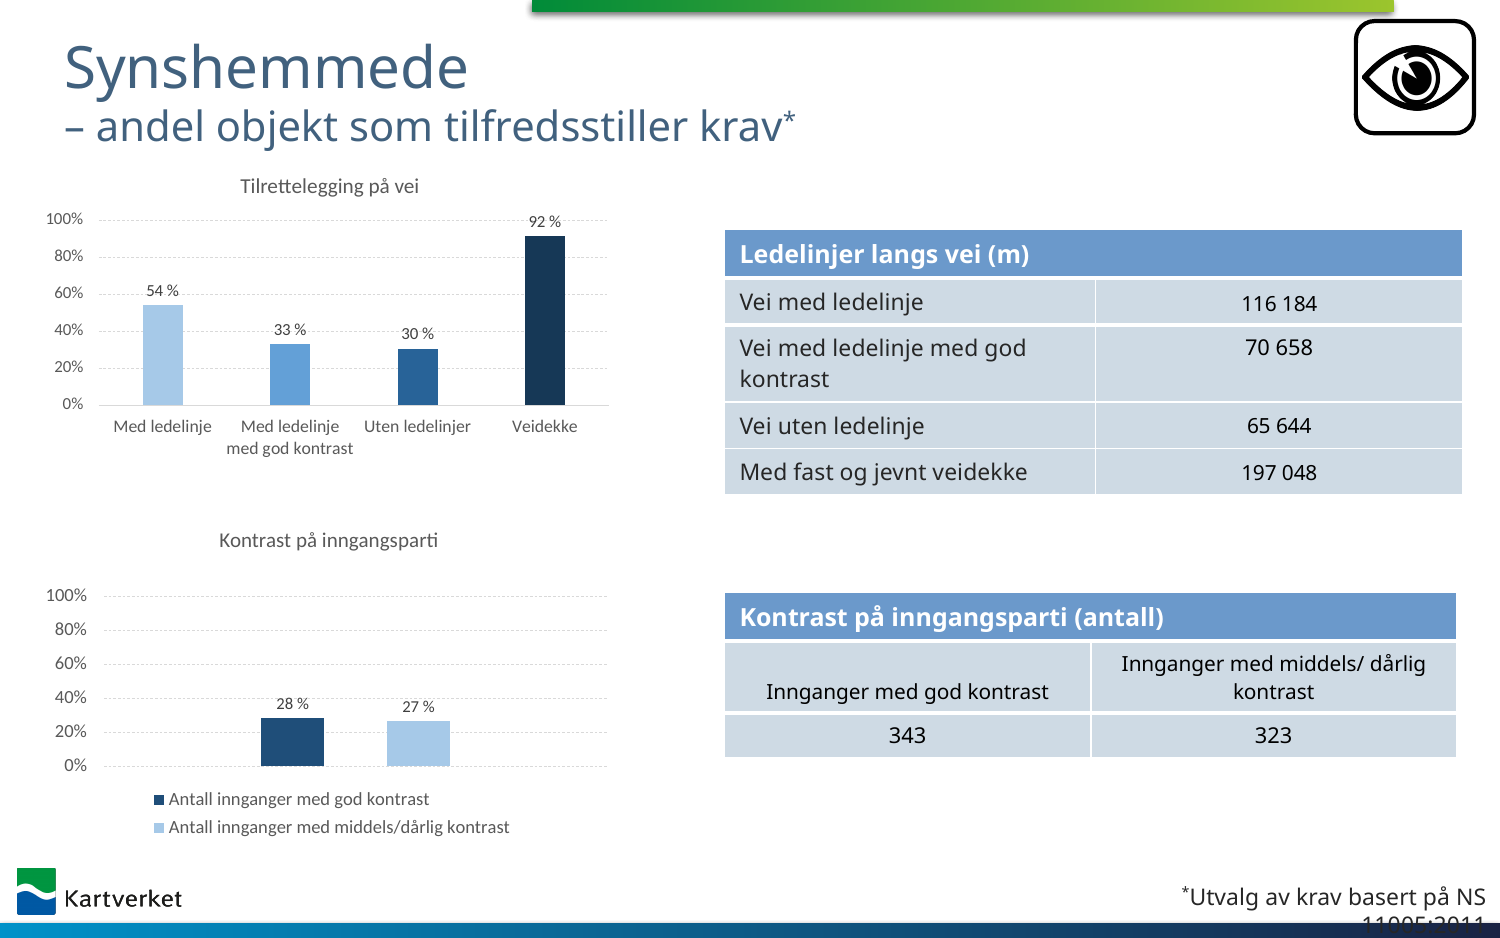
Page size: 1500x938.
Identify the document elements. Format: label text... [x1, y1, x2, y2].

table_cell Innganger med god kontrast [725, 643, 1090, 711]
table_cell 197 048 [1096, 449, 1462, 494]
picture [41, 166, 619, 492]
table_header Ledelinjer langs vei (m) [725, 230, 1462, 276]
table_cell Innganger med middels/ dårlig kontrast [1092, 643, 1456, 711]
text_box Synshemmede – andel objekt som tilfredsstiller krav* [49, 24, 1431, 158]
table_cell 343 [725, 715, 1090, 757]
table_cell Vei uten ledelinje [725, 403, 1095, 448]
table_cell 323 [1092, 715, 1456, 757]
table_header Kontrast på inngangsparti (antall) [725, 593, 1456, 639]
table_cell Vei med ledelinje [725, 280, 1095, 323]
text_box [1355, 20, 1475, 134]
table_cell 70 658 [1096, 327, 1462, 401]
table_cell 65 644 [1096, 403, 1462, 448]
table_cell 116 184 [1096, 280, 1462, 323]
table_cell Med fast og jevnt veidekke [725, 449, 1095, 494]
table_cell Vei med ledelinje med god kontrast [725, 327, 1095, 401]
picture [41, 520, 617, 846]
text_box *Utvalg av krav basert på NS 11005:2011 [1068, 873, 1500, 938]
